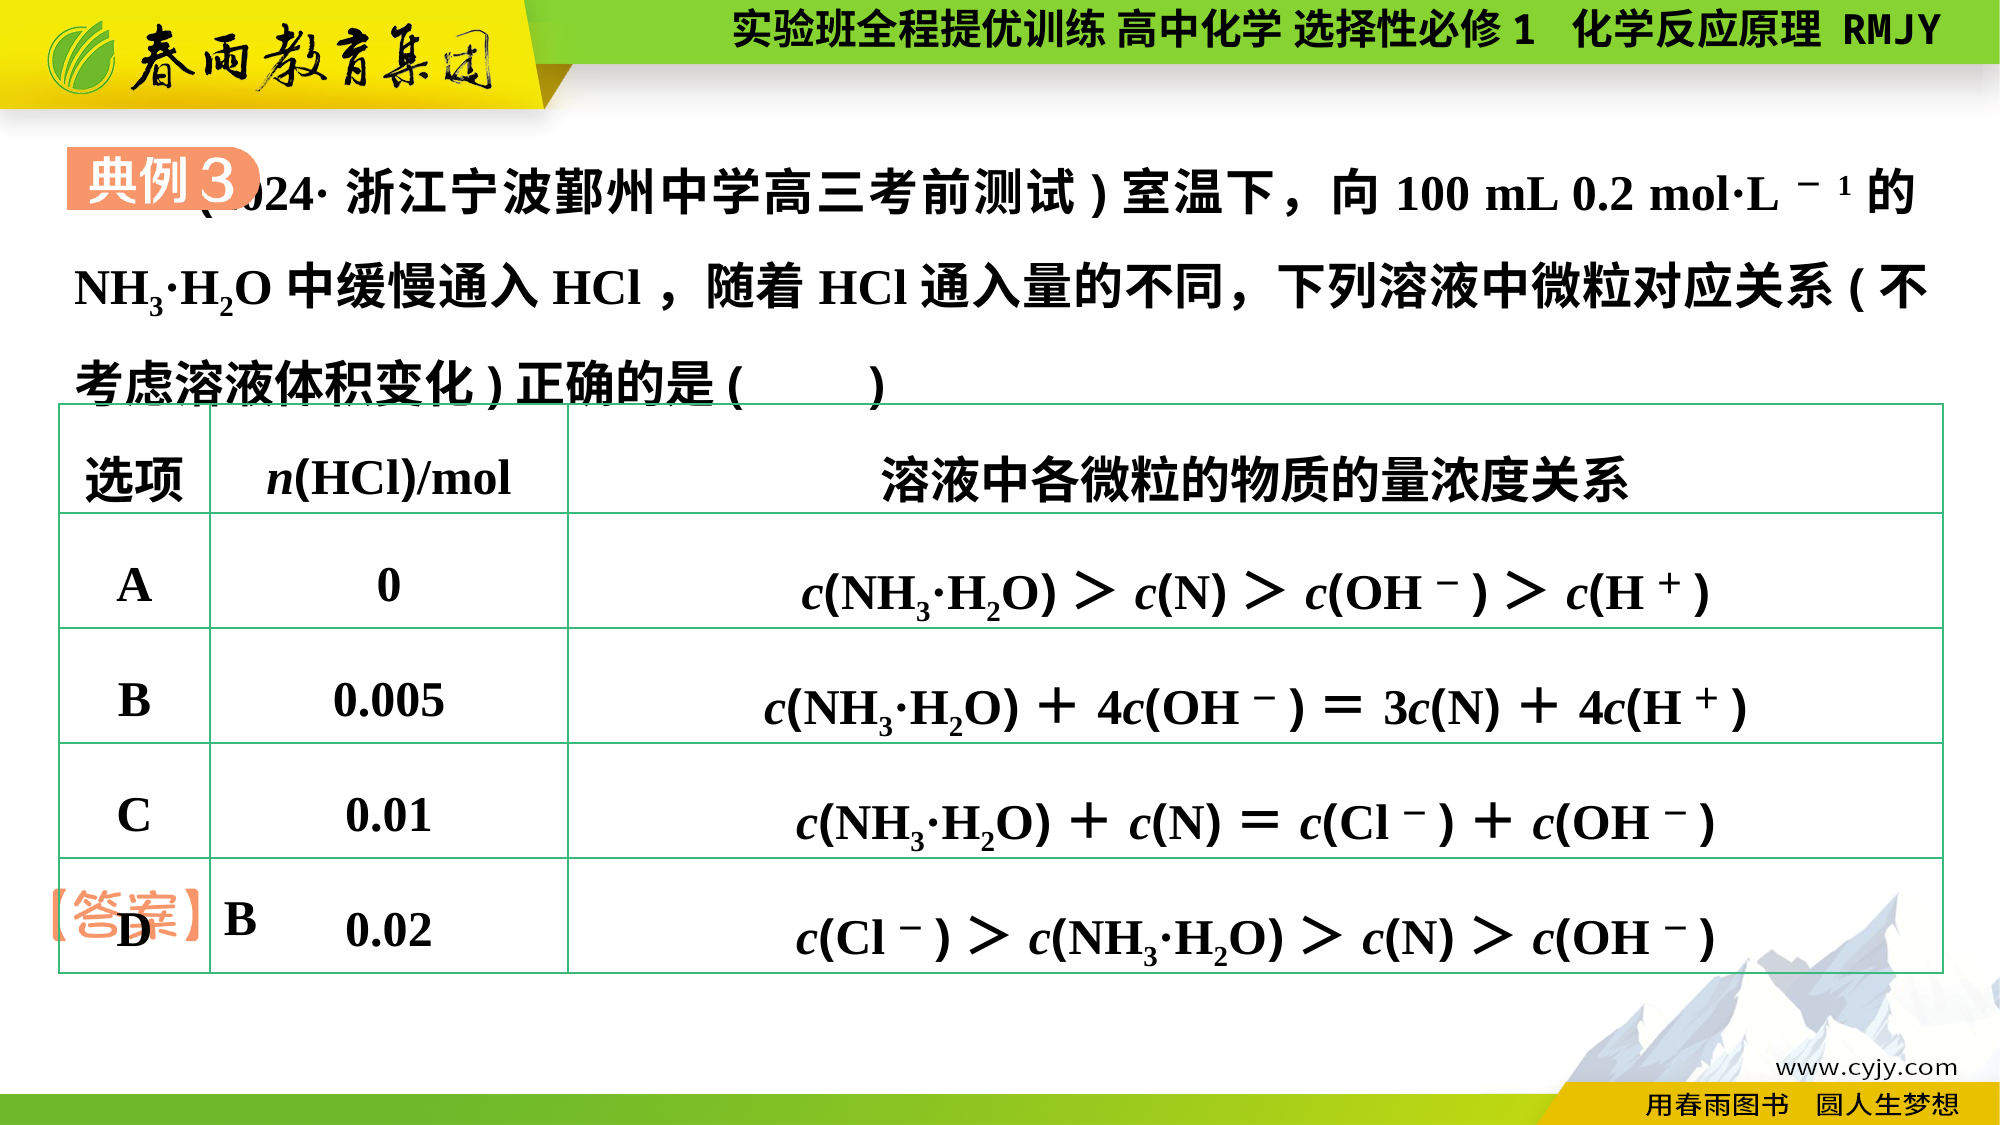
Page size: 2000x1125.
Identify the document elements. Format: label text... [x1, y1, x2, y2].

picture [0, 0, 2000, 1125]
list (2024·浙江宁波鄞州中学高三考前测试)室温下，向100 mL 0.2 mol·L－1的NH3·H2O中缓慢通入HCl，随着HCl通入量的不同，下列溶液中微粒对应关系(不考虑溶液体积变化)正确的是( ) [59, 122, 1944, 403]
list (2024·浙江宁波鄞州中学高三考前测试)室温下，向100 mL 0.2 mol·L－1的NH3·H2O中缓慢通入HCl，随着HCl通入量的不同，下列溶液中微粒对应关系(不考虑溶液体积变化)正确的是( ) [211, 405, 567, 411]
text_box B [208, 877, 272, 953]
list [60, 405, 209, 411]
list (2024·浙江宁波鄞州中学高三考前测试)室温下，向100 mL 0.2 mol·L－1的NH3·H2O中缓慢通入HCl，随着HCl通入量的不同，下列溶液中微粒对应关系(不考虑溶液体积变化)正确的是( ) [569, 405, 1942, 411]
